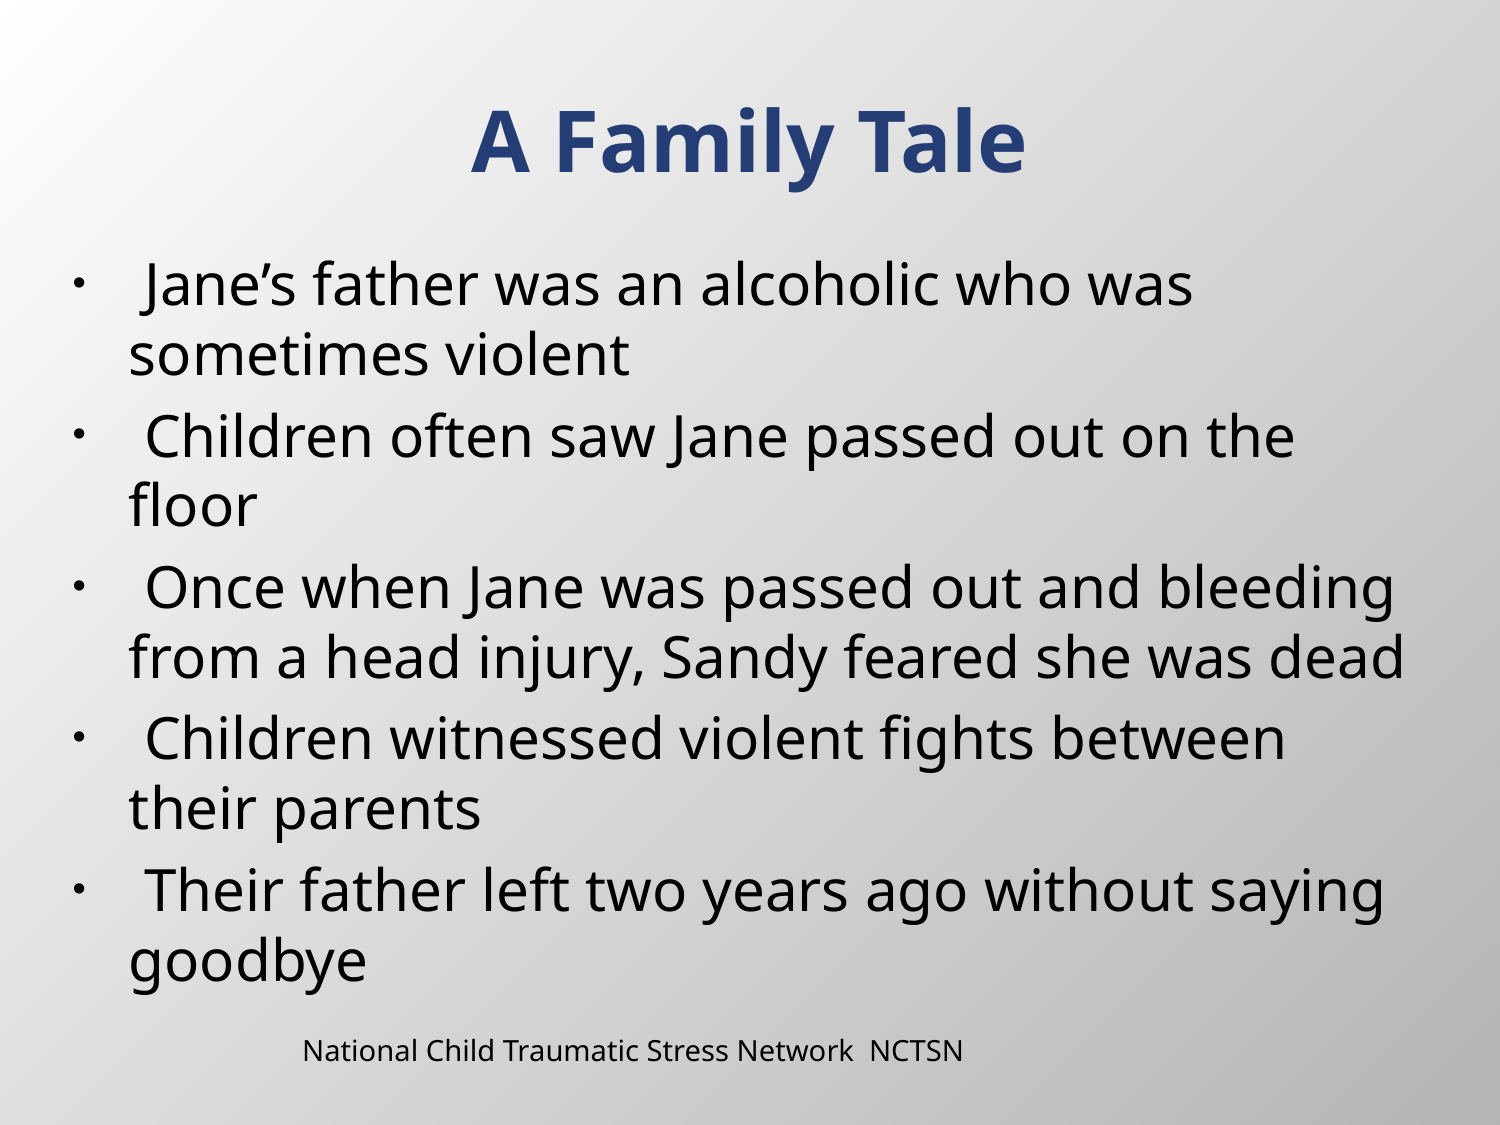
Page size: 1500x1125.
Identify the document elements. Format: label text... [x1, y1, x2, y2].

list Jane’s father was an alcoholic who was sometimes violent Children often saw Jane passed out on the floor Once when Jane was passed out and bleeding from a head injury, Sandy feared she was dead Children witnessed violent fights between their parents Their father left two years ago without saying goodbye [57, 239, 1438, 1015]
text_box National Child Traumatic Stress Network NCTSN [287, 1024, 1113, 1075]
title A Family Tale [75, 45, 1425, 233]
